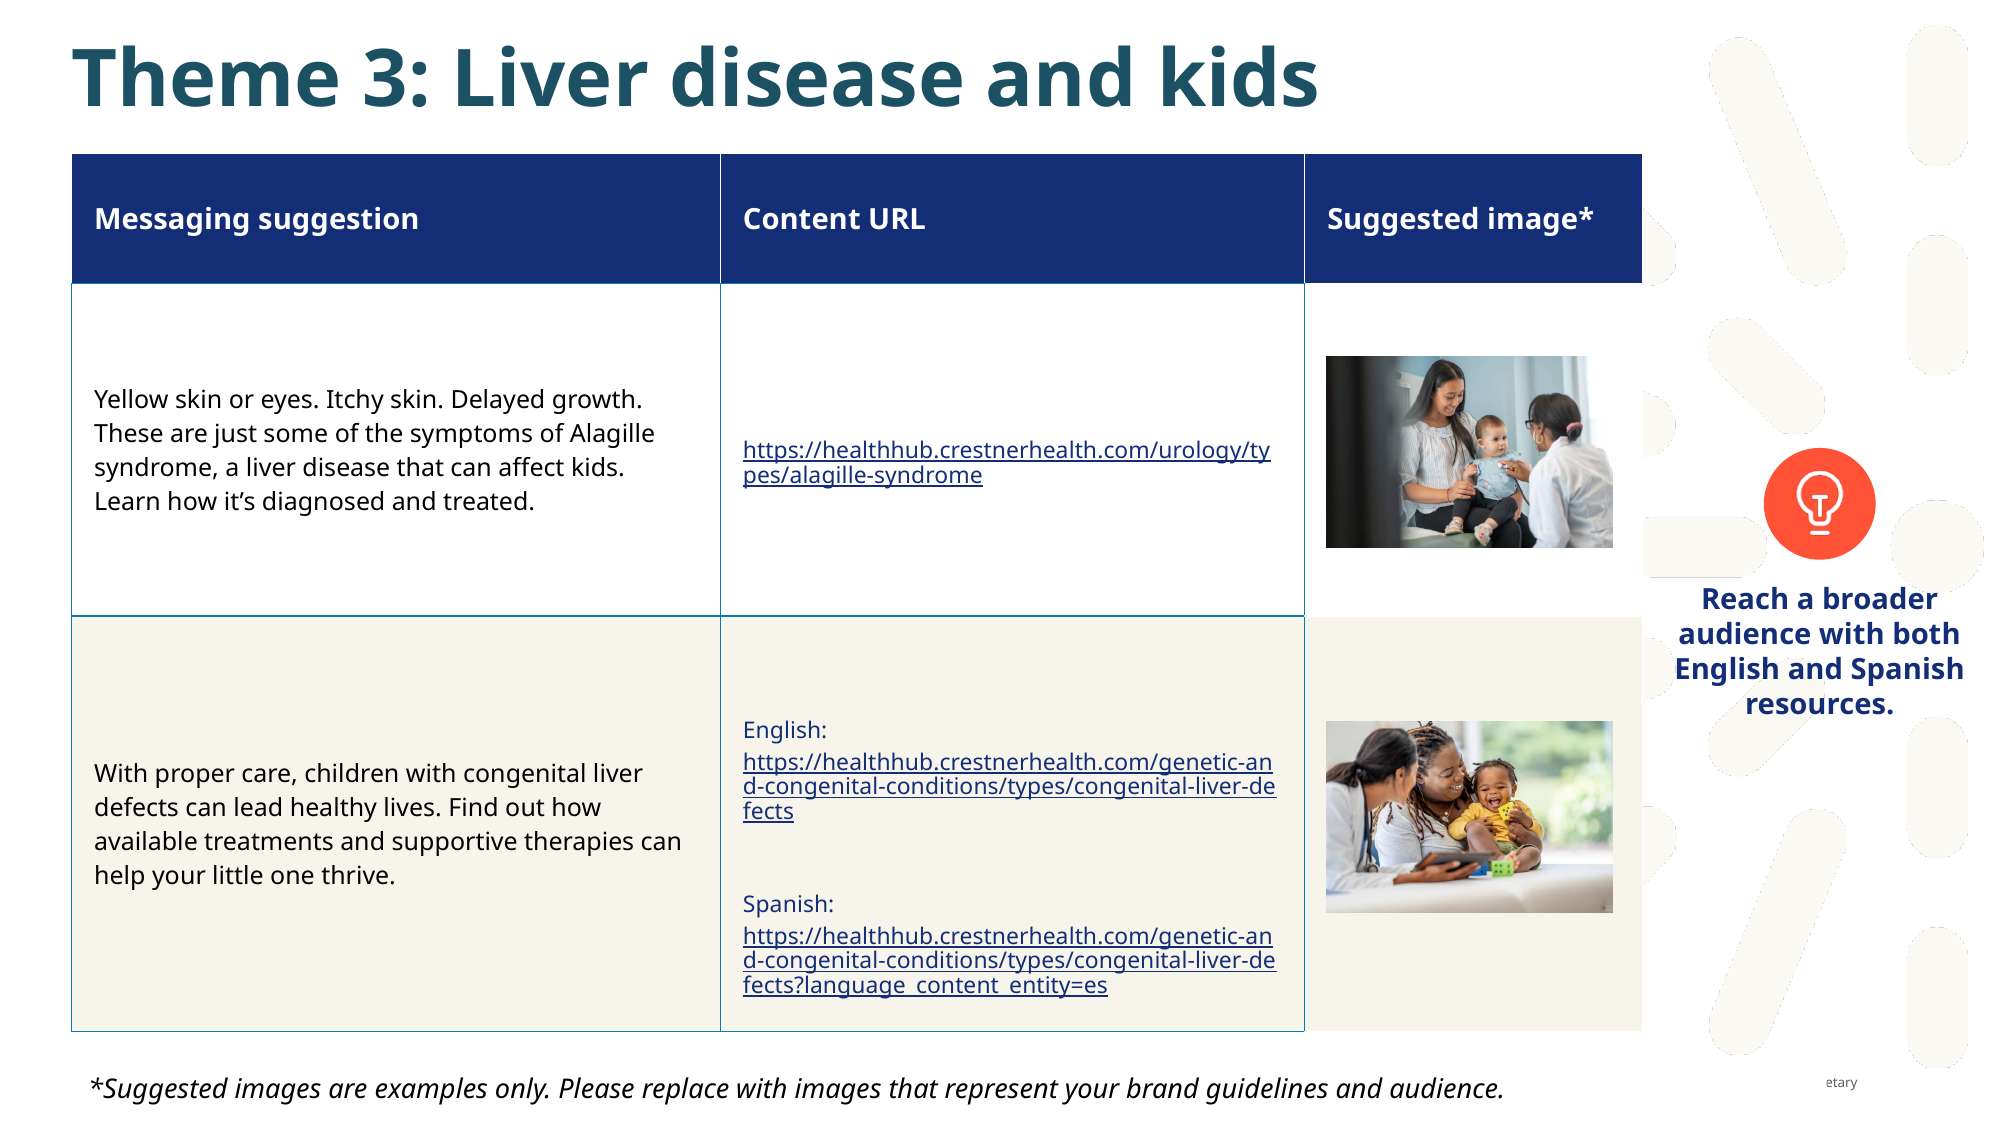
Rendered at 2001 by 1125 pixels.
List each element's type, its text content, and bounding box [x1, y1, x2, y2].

table_cell Yellow skin or eyes. Itchy skin. Delayed growth. These are just some of the symptoms of Alagille syndrome, a liver disease that can affect kids. Learn how it’s diagnosed and treated. [72, 284, 720, 615]
table_cell With proper care, children with congenital liver defects can lead healthy lives. Find out how available treatments and supportive therapies can help your little one thrive. [72, 617, 720, 1031]
table_cell [1305, 284, 1642, 615]
text_box *Suggested images are examples only. Please replace with images that represent your brand guidelines and audience. [73, 1056, 1827, 1119]
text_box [1763, 447, 1876, 560]
table_cell [1305, 617, 1642, 1031]
table_cell English: https://healthhub.crestnerhealth.com/genetic-and-congenital-conditions/types/congenital-liver-defects Spanish: https://healthhub.crestnerhealth.com/genetic-and-congenital-conditions/types/congenital-liver-defects?language_content_entity=es [721, 617, 1304, 1031]
table_cell https://healthhub.crestnerhealth.com/urology/types/alagille-syndrome [721, 284, 1304, 615]
picture [1325, 356, 1613, 548]
text_box Reach a broader audience with both English and Spanish resources. [1656, 565, 1983, 736]
table_header Suggested image* [1305, 154, 1642, 283]
title Theme 3: Liver disease and kids [71, 36, 1849, 132]
table_header Content URL [721, 154, 1304, 283]
picture [1325, 721, 1613, 913]
table_header Messaging suggestion [72, 154, 720, 283]
